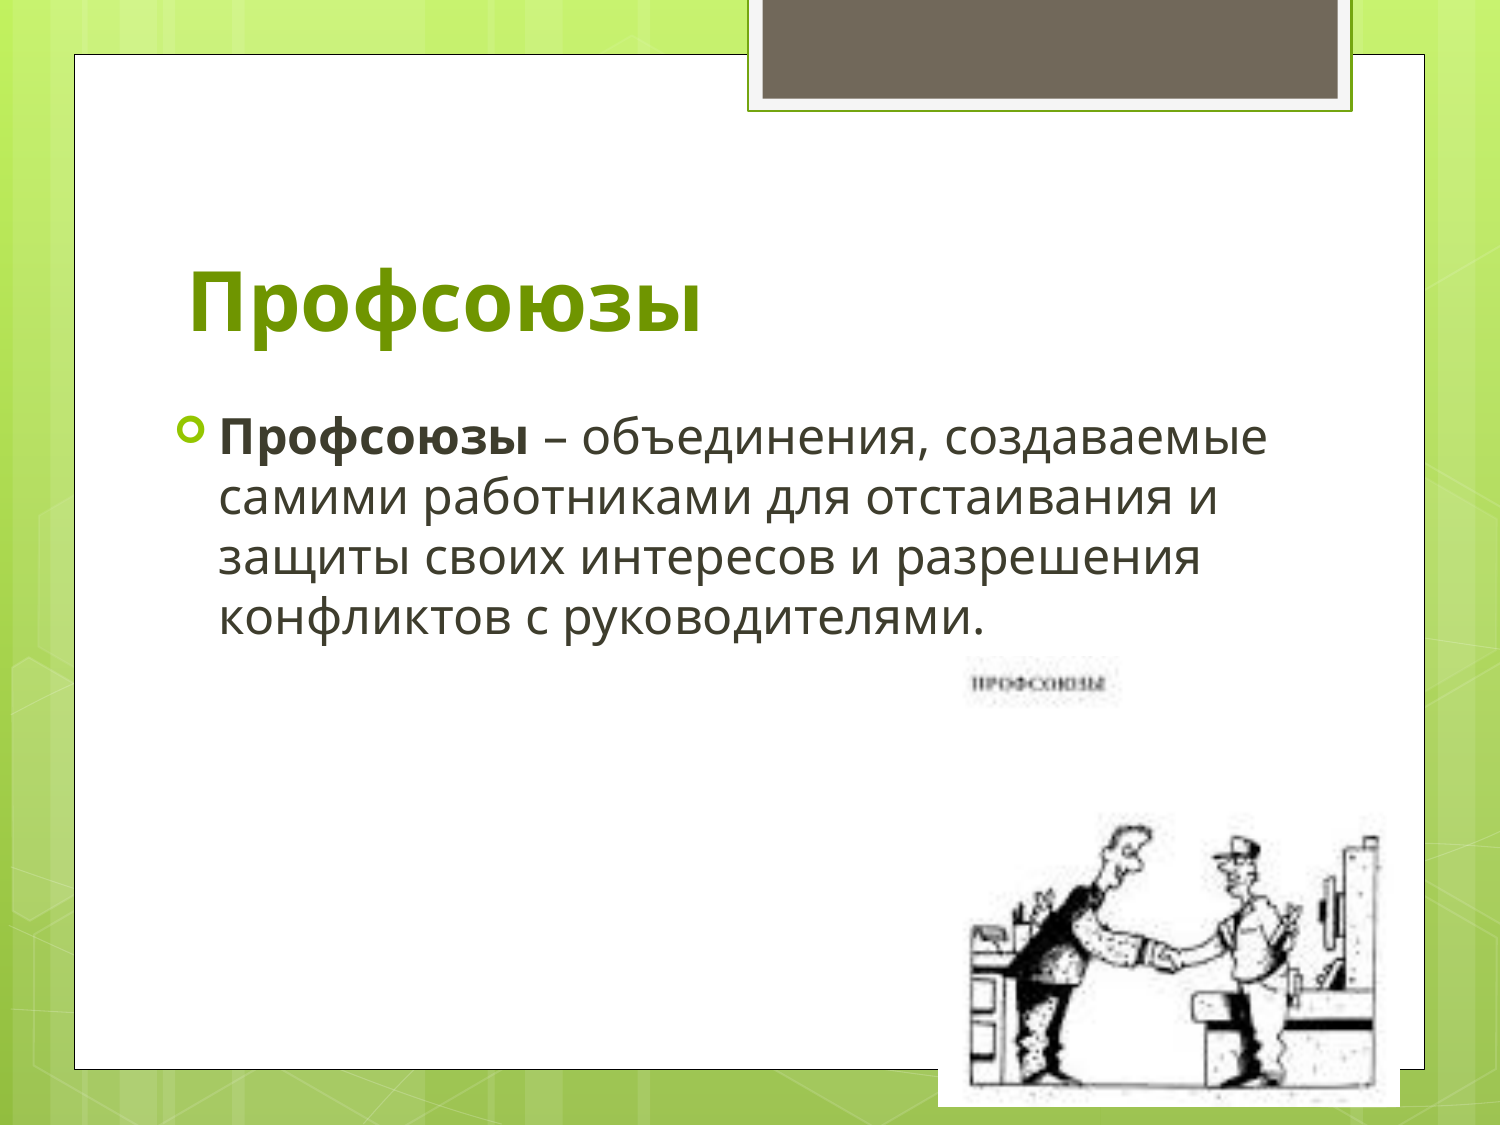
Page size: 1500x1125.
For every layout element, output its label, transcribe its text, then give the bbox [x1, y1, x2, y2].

title Профсоюзы [171, 168, 1324, 357]
picture [938, 655, 1400, 1108]
list Профсоюзы – объединения, создаваемые самими работниками для отстаивания и защиты своих интересов и разрешения конфликтов с руководителями. [147, 397, 1341, 973]
